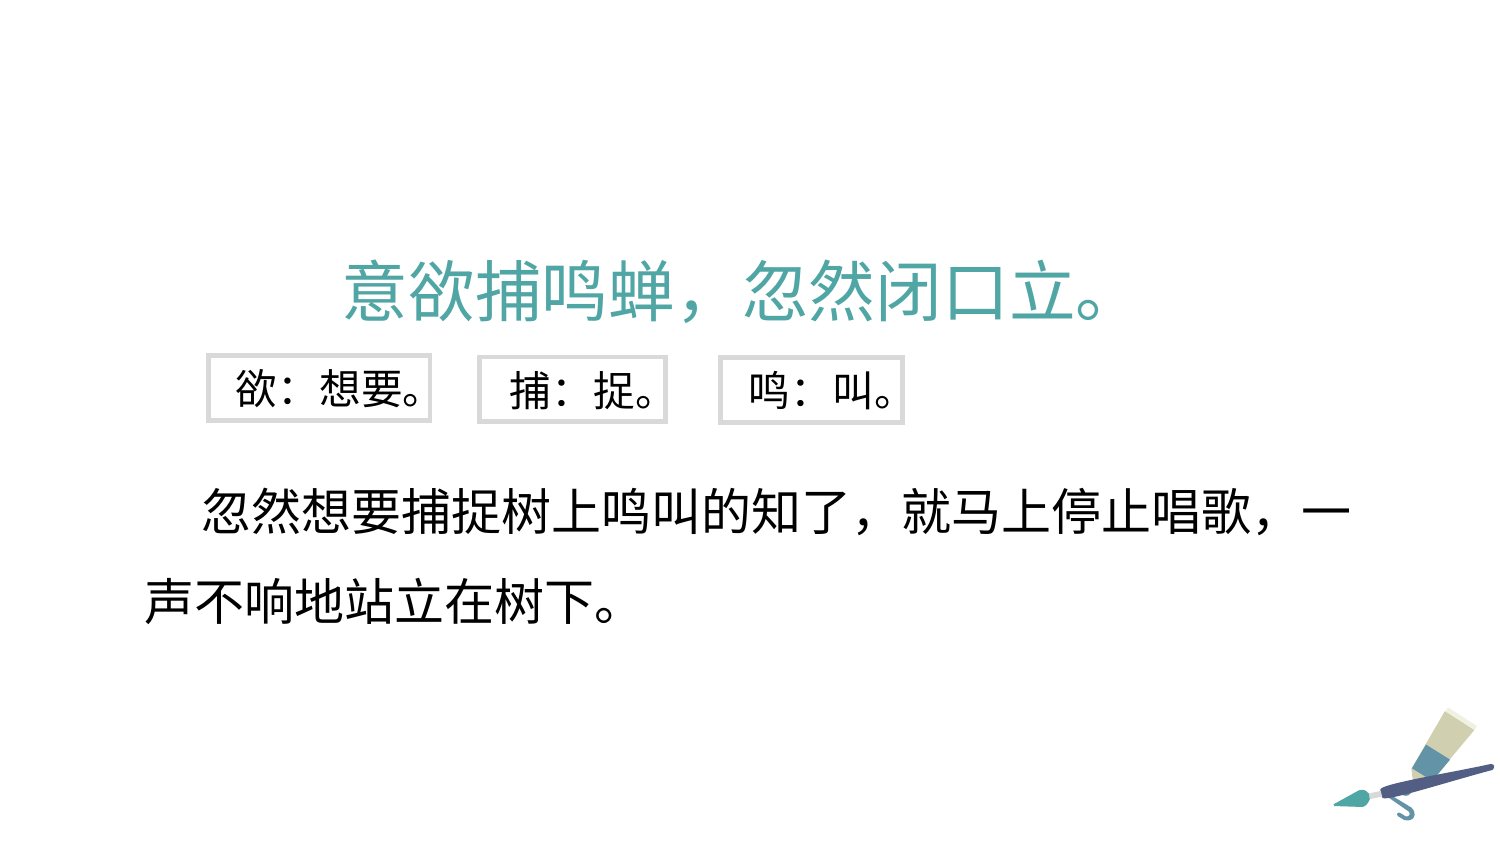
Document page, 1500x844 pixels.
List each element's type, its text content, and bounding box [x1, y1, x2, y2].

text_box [1358, 708, 1481, 844]
text_box 欲：想要。 [208, 355, 431, 421]
text_box 意欲捕鸣蝉，忽然闭口立。 [75, 82, 1409, 337]
text_box 捕：捉。 [479, 357, 666, 422]
text_box 忽然想要捕捉树上鸣叫的知了，就马上停止唱歌，一声不响地站立在树下。 [129, 443, 1369, 728]
text_box 鸣：叫。 [720, 357, 903, 423]
